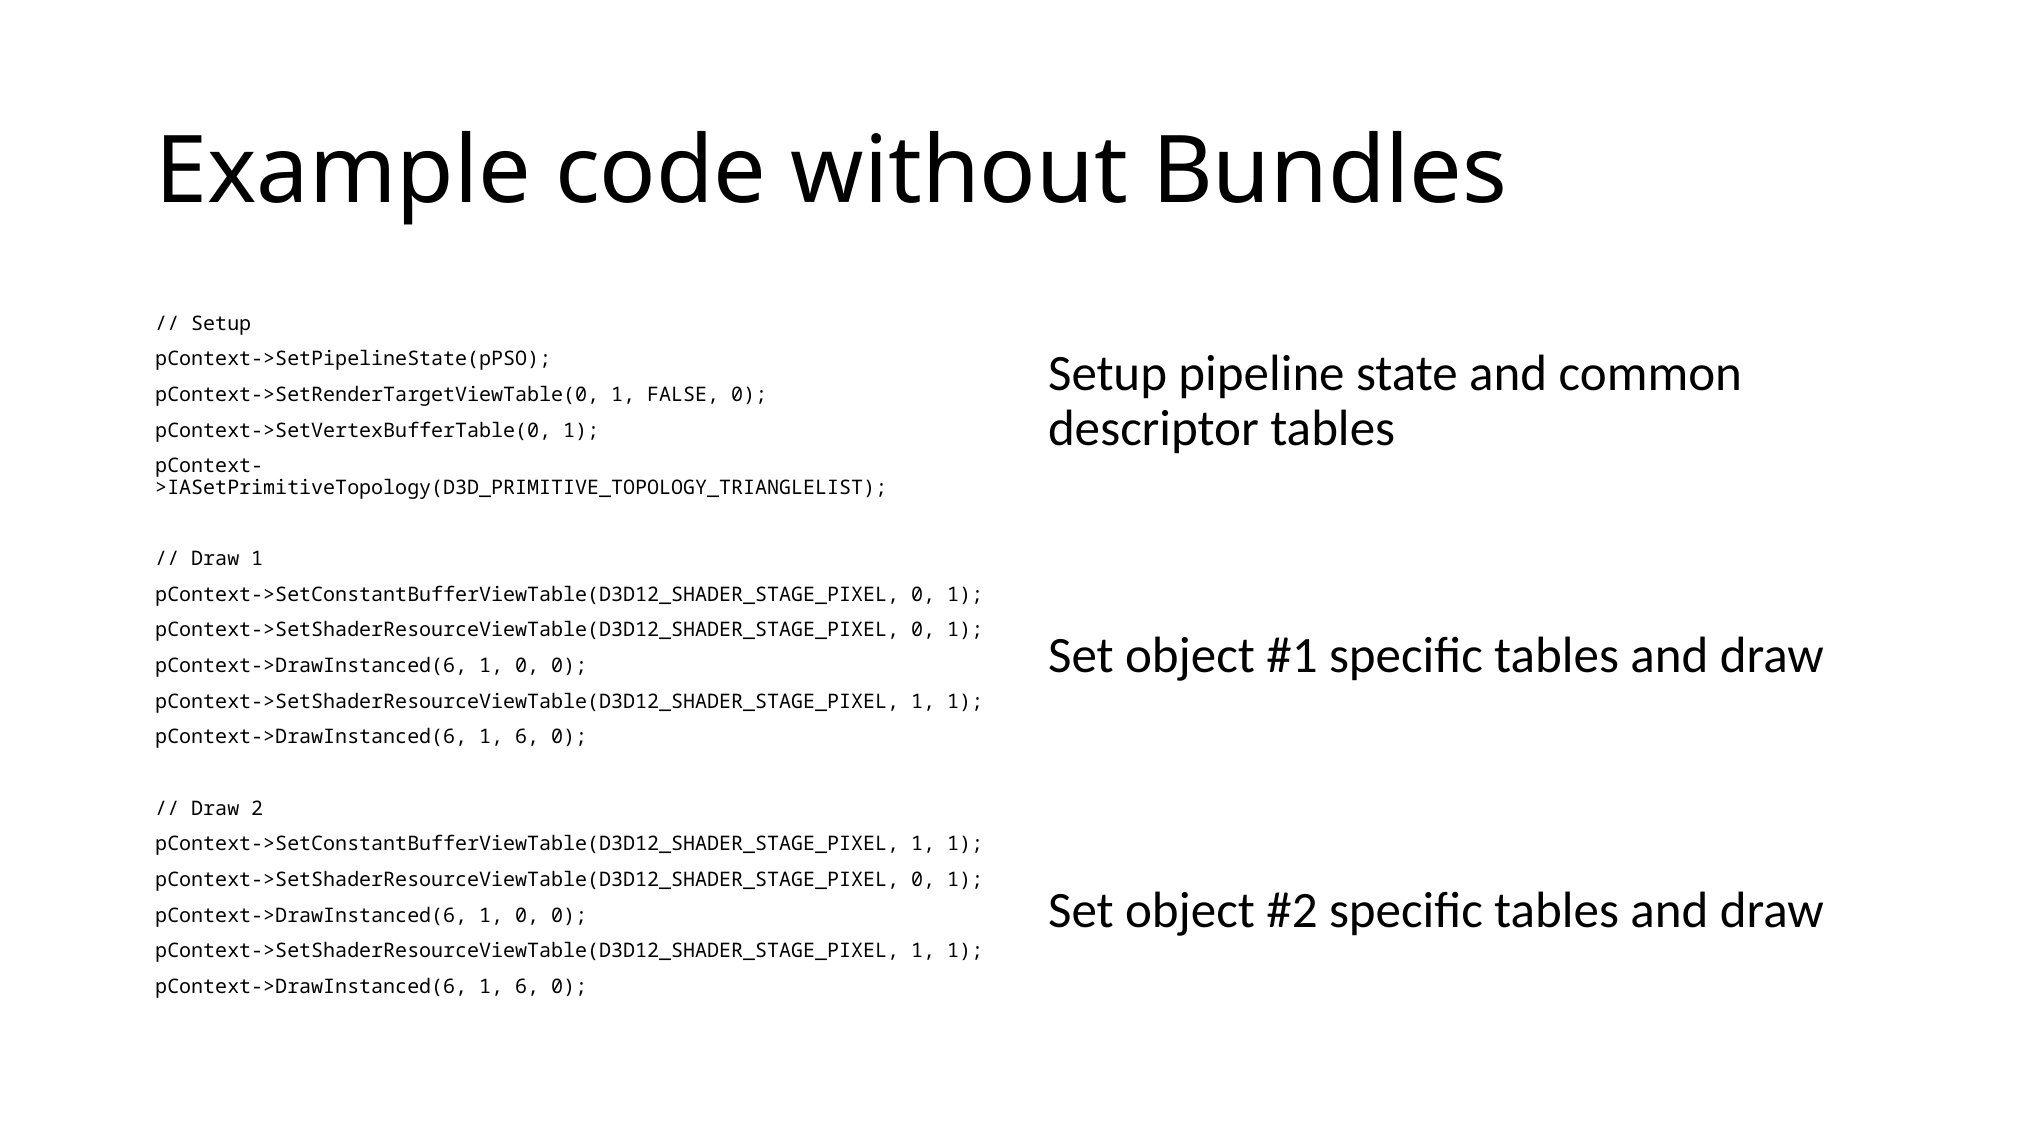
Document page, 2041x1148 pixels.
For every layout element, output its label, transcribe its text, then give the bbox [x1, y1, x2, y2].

text_box Set object #2 specific tables and draw [1032, 814, 1900, 1008]
title Example code without Bundles [140, 61, 1900, 283]
text_box Set object #1 specific tables and draw [1032, 559, 1900, 753]
list // Setup pContext->SetPipelineState(pPSO); pContext->SetRenderTargetViewTable(0, 1, FALSE, 0); pContext->SetVertexBufferTable(0, 1); pContext->IASetPrimitiveTopology(D3D_PRIMITIVE_TOPOLOGY_TRIANGLELIST); // Draw 1 pContext->SetConstantBufferViewTable(D3D12_SHADER_STAGE_PIXEL, 0, 1); pContext->SetShaderResourceViewTable(D3D12_SHADER_STAGE_PIXEL, 0, 1); pContext->DrawInstanced(6, 1, 0, 0); pContext->SetShaderResourceViewTable(D3D12_SHADER_STAGE_PIXEL, 1, 1); pContext->DrawInstanced(6, 1, 6, 0); // Draw 2 pContext->SetConstantBufferViewTable(D3D12_SHADER_STAGE_PIXEL, 1, 1); pContext->SetShaderResourceViewTable(D3D12_SHADER_STAGE_PIXEL, 0, 1); pContext->DrawInstanced(6, 1, 0, 0); pContext->SetShaderResourceViewTable(D3D12_SHADER_STAGE_PIXEL, 1, 1); pContext->DrawInstanced(6, 1, 6, 0); [140, 305, 1008, 1034]
text_box Setup pipeline state and common descriptor tables [1032, 305, 1900, 499]
